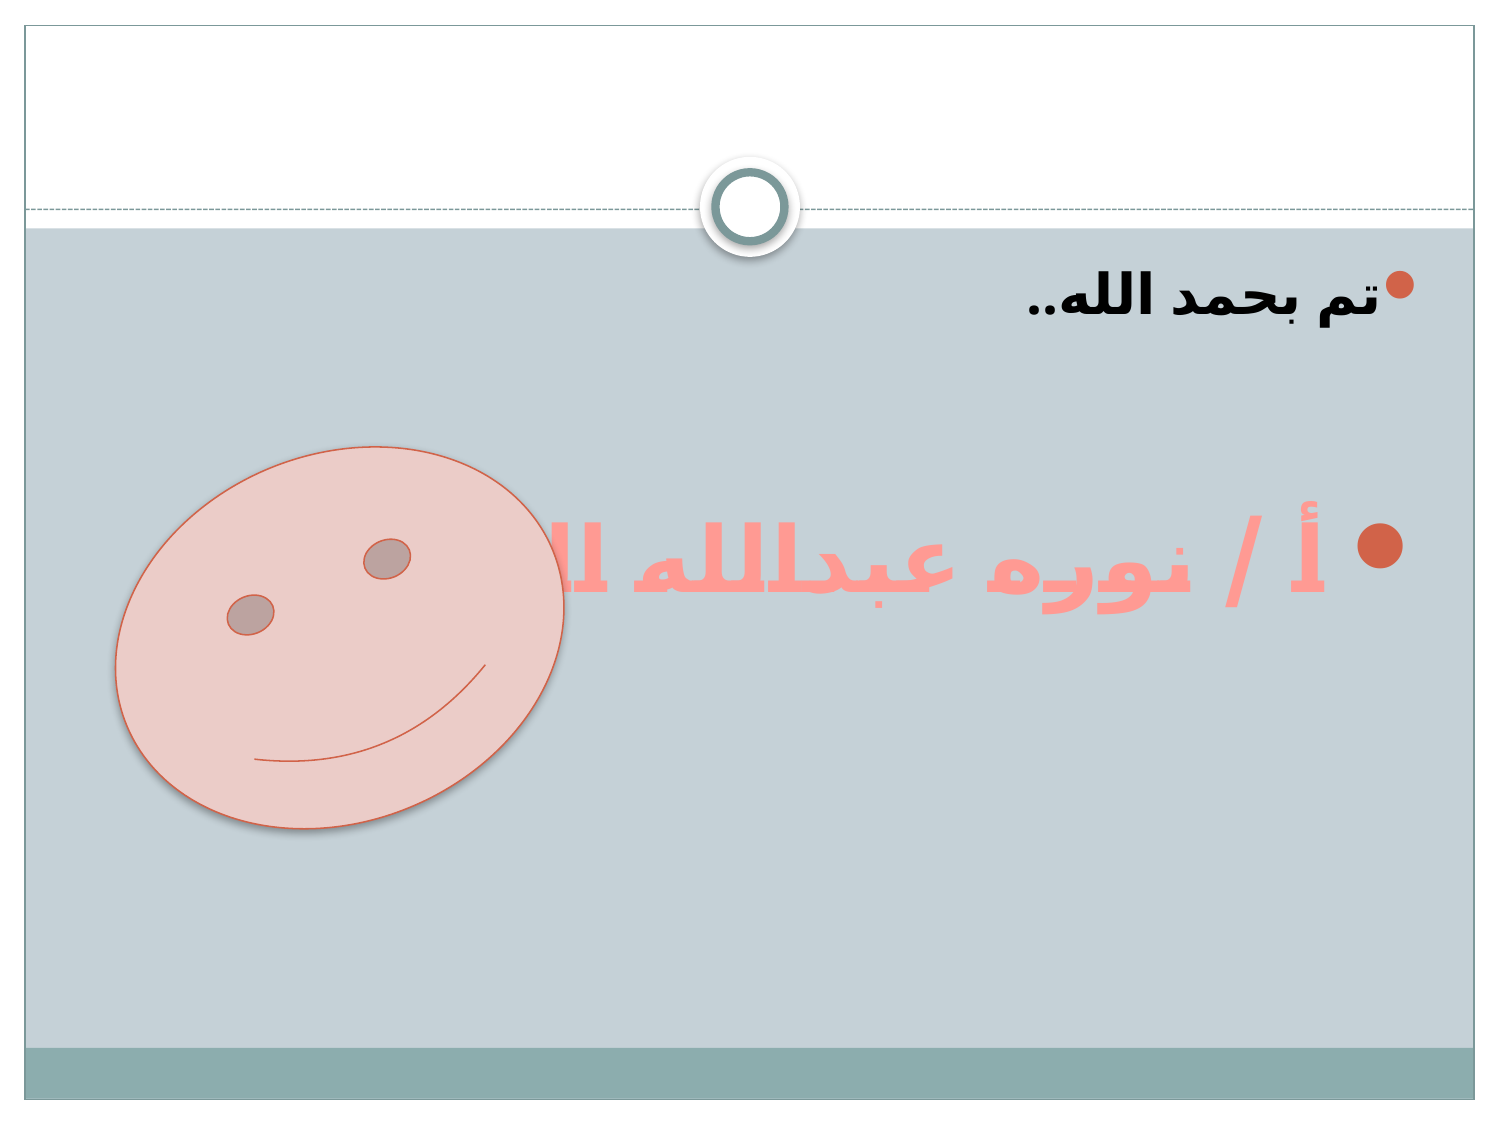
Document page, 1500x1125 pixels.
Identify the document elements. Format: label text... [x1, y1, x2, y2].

list تم بحمد الله.. أ / نوره عبدالله العمر [49, 250, 1445, 1001]
text_box [114, 446, 565, 830]
